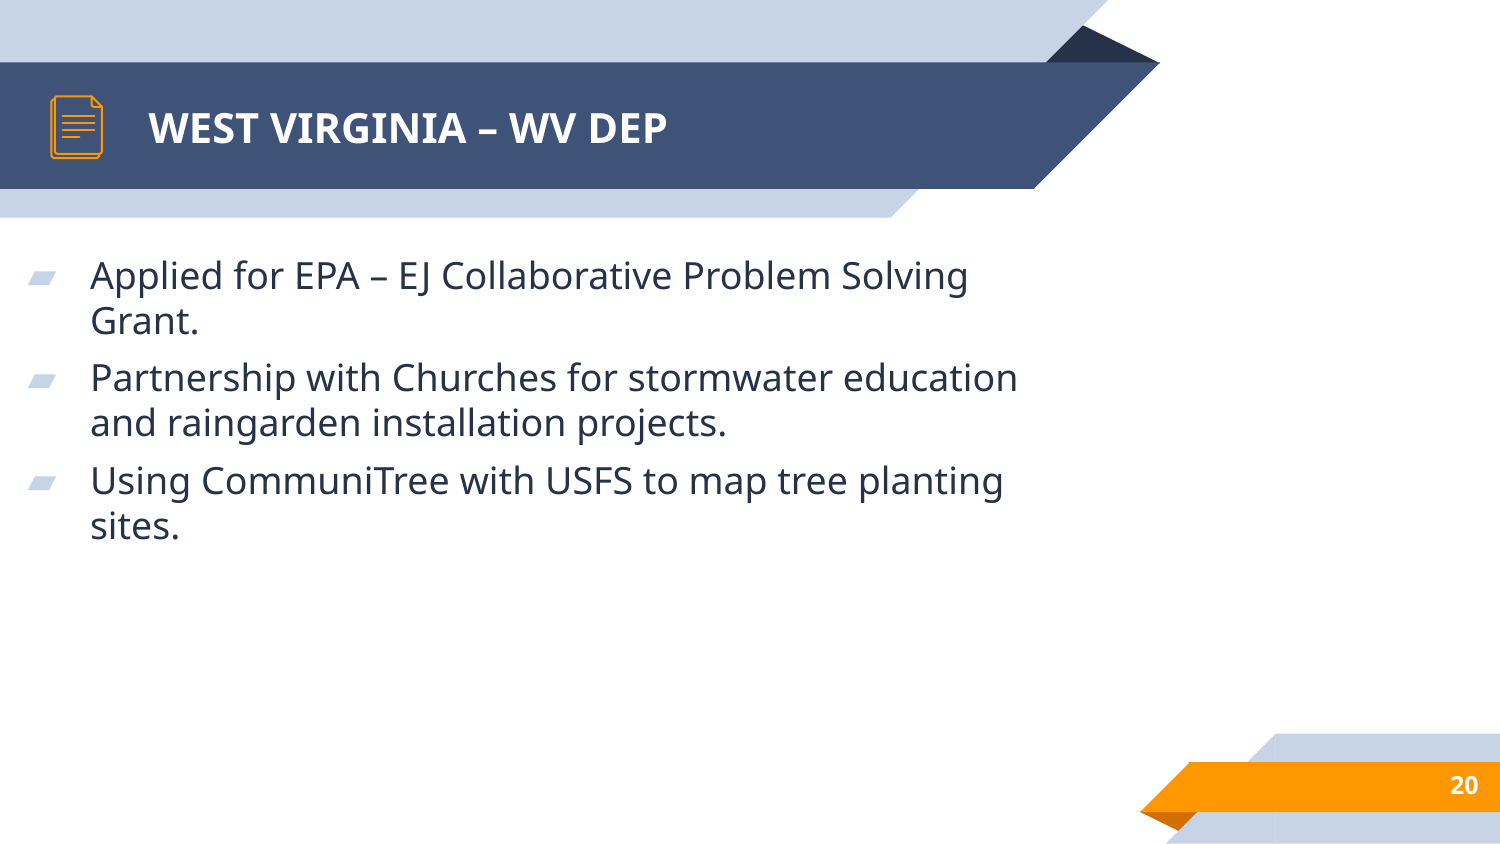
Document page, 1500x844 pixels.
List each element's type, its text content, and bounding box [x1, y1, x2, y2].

slide_number 20 [1249, 760, 1494, 813]
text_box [50, 96, 103, 159]
list Applied for EPA – EJ Collaborative Problem Solving Grant. Partnership with Churches for stormwater education and raingarden installation projects. Using CommuniTree with USFS to map tree planting sites. [0, 141, 1088, 658]
title WEST VIRGINIA – WV DEP [133, 64, 1035, 141]
